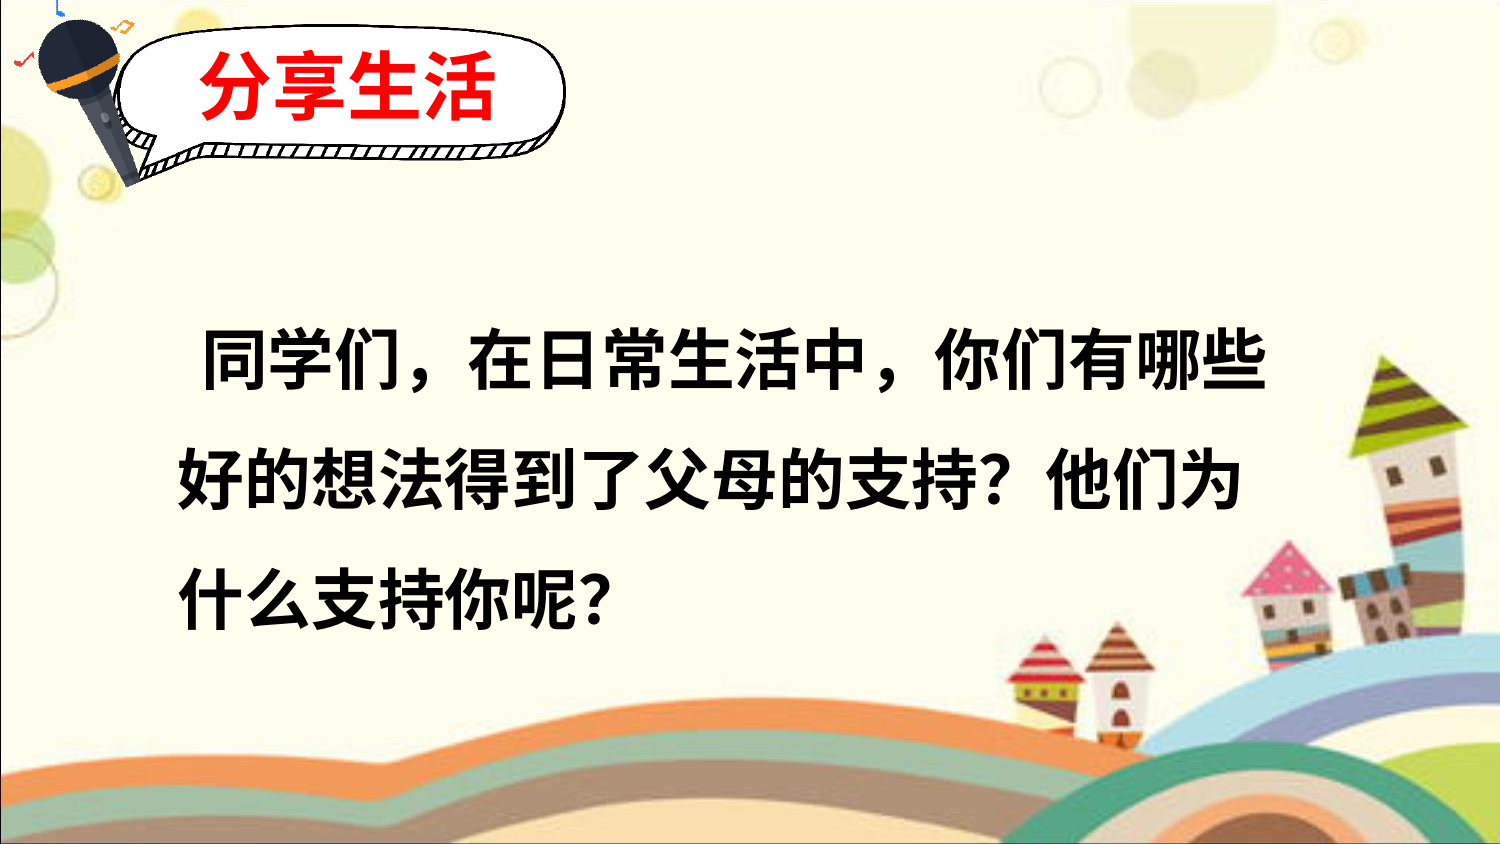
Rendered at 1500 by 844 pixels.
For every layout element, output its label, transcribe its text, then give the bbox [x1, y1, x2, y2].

picture [0, 0, 1500, 844]
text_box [0, 0, 566, 185]
text_box 同学们，在日常生活中，你们有哪些好的想法得到了父母的支持？他们为什么支持你呢？ [78, 270, 1297, 646]
